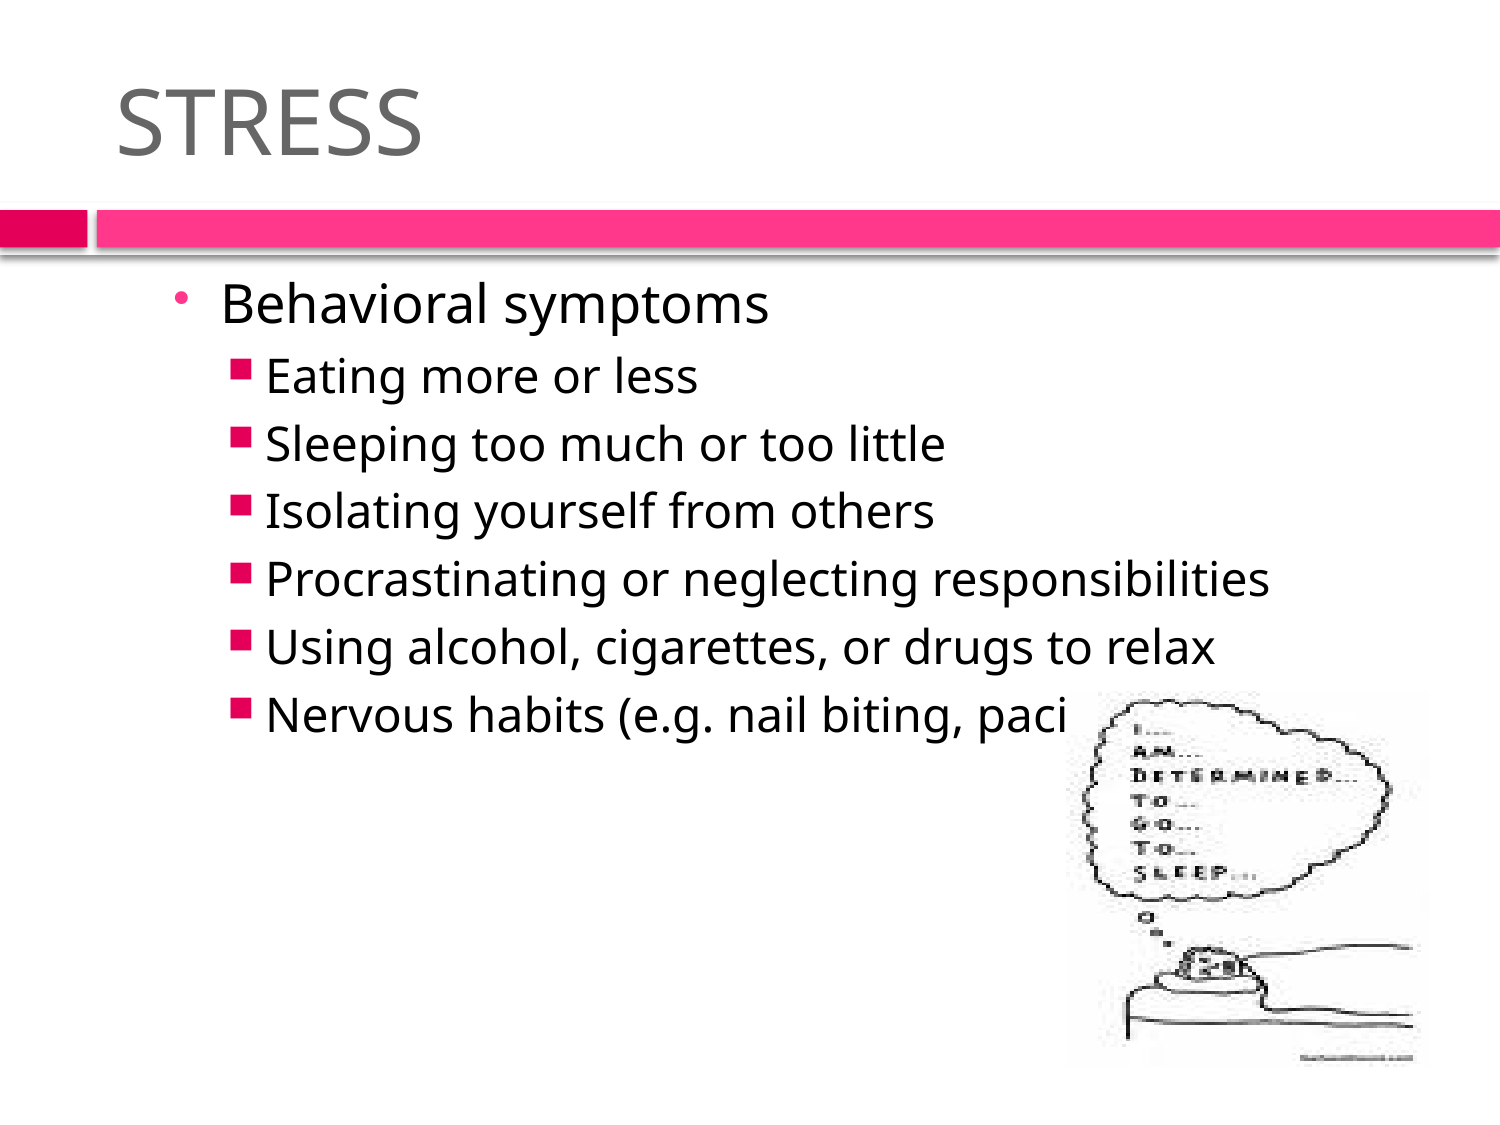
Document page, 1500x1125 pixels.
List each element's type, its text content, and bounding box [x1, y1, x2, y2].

list Behavioral symptoms Eating more or less Sleeping too much or too little Isolating yourself from others Procrastinating or neglecting responsibilities Using alcohol, cigarettes, or drugs to relax Nervous habits (e.g. nail biting, pacing) [100, 262, 1438, 1000]
picture [1066, 691, 1430, 1067]
title STRESS [100, 37, 1438, 200]
